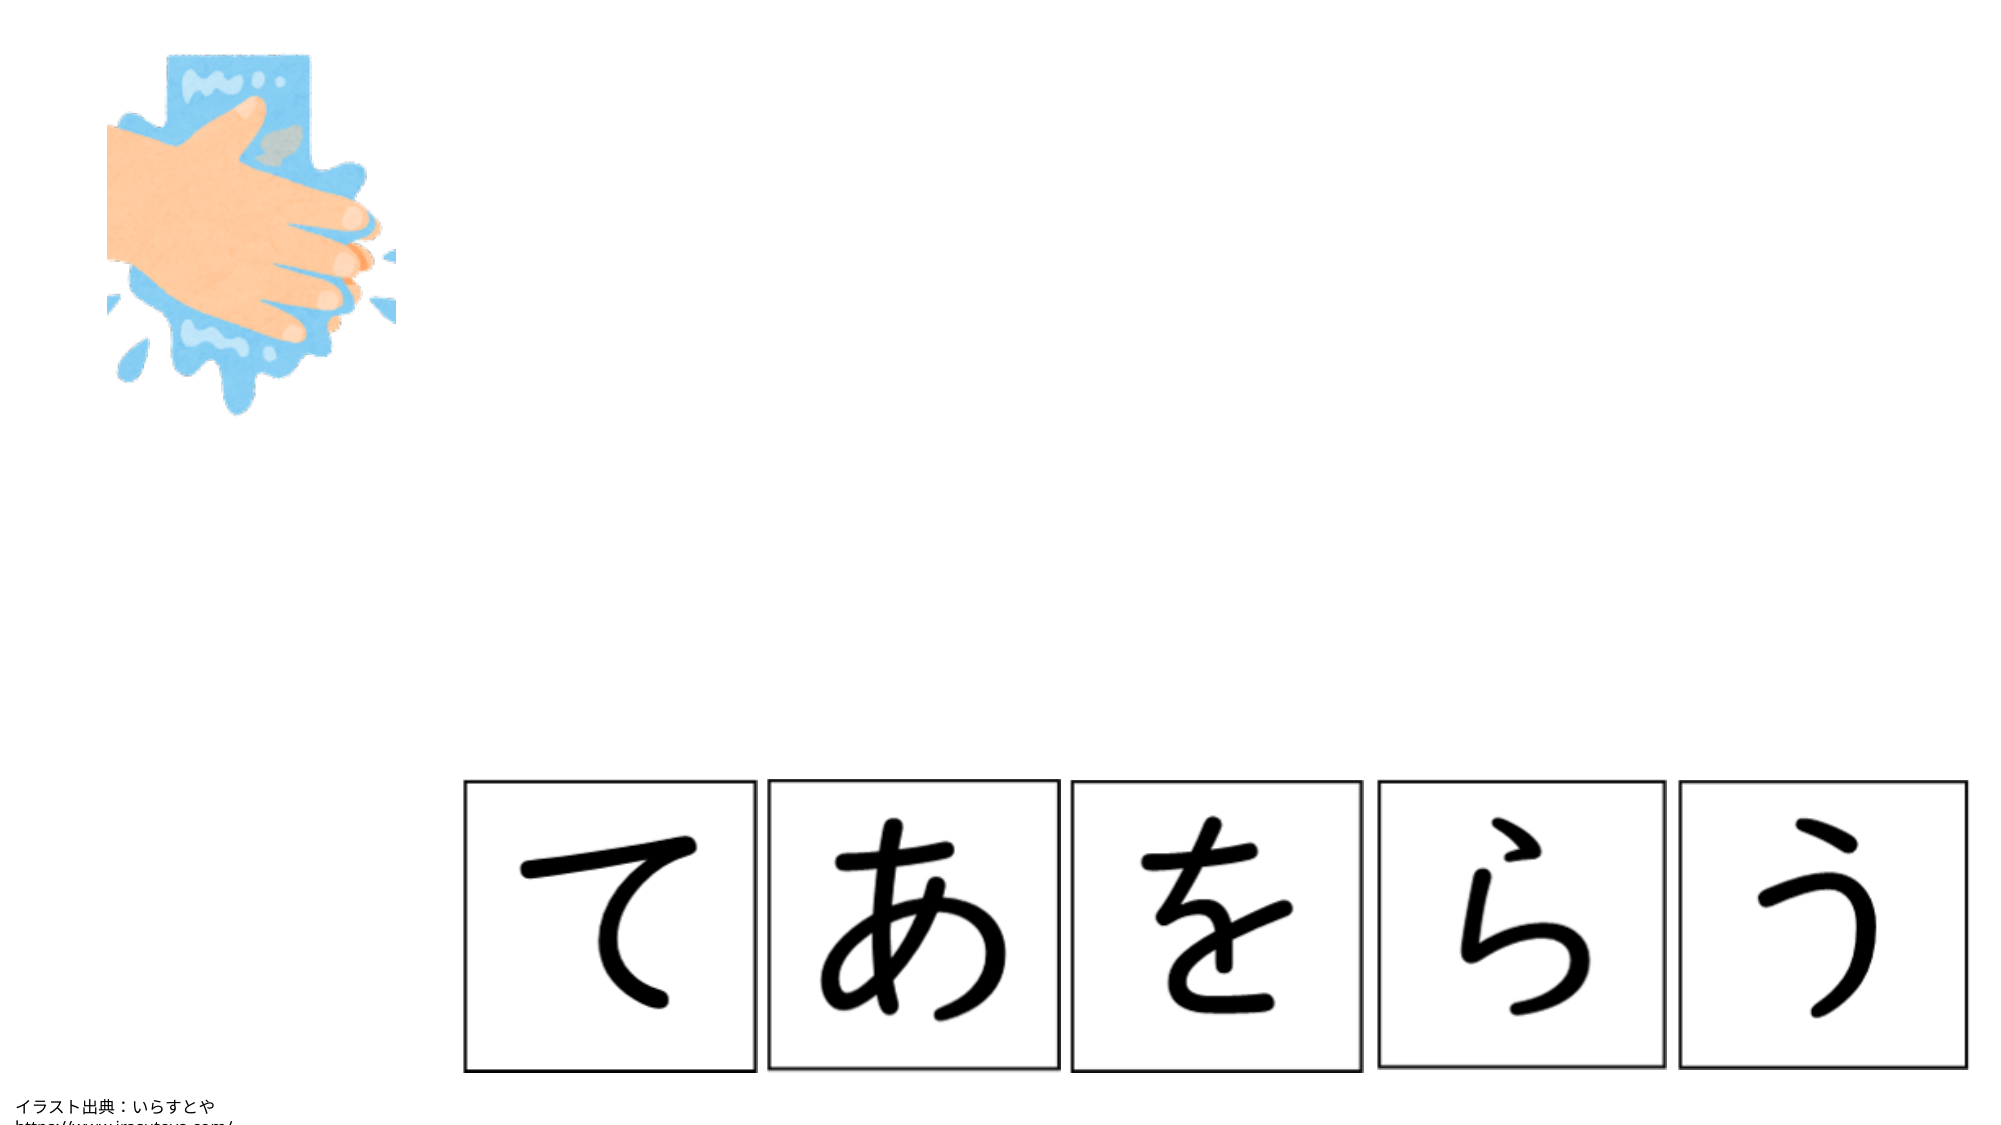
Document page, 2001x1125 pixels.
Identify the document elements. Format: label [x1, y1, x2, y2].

picture [1070, 780, 1365, 1073]
picture [1376, 779, 1667, 1070]
picture [766, 779, 1061, 1073]
picture [463, 779, 758, 1073]
picture [1678, 780, 1970, 1070]
list [107, 40, 396, 429]
